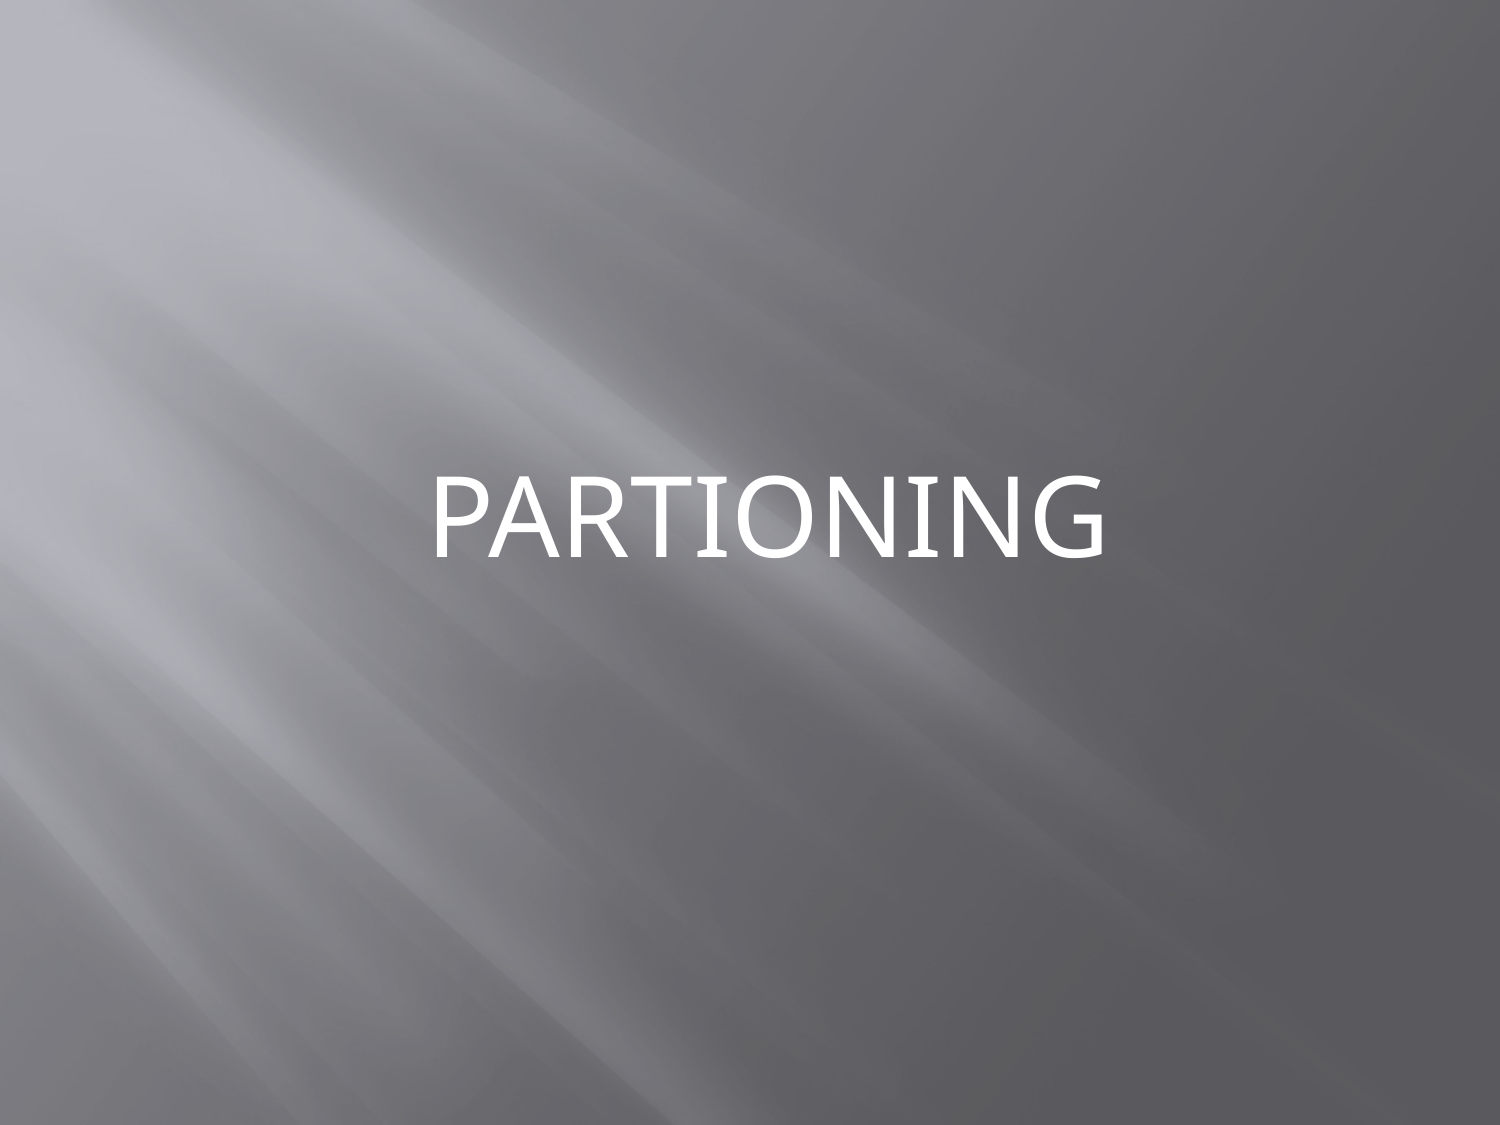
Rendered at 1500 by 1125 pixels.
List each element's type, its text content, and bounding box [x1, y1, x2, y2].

text_box PARTIONING [362, 437, 1175, 588]
